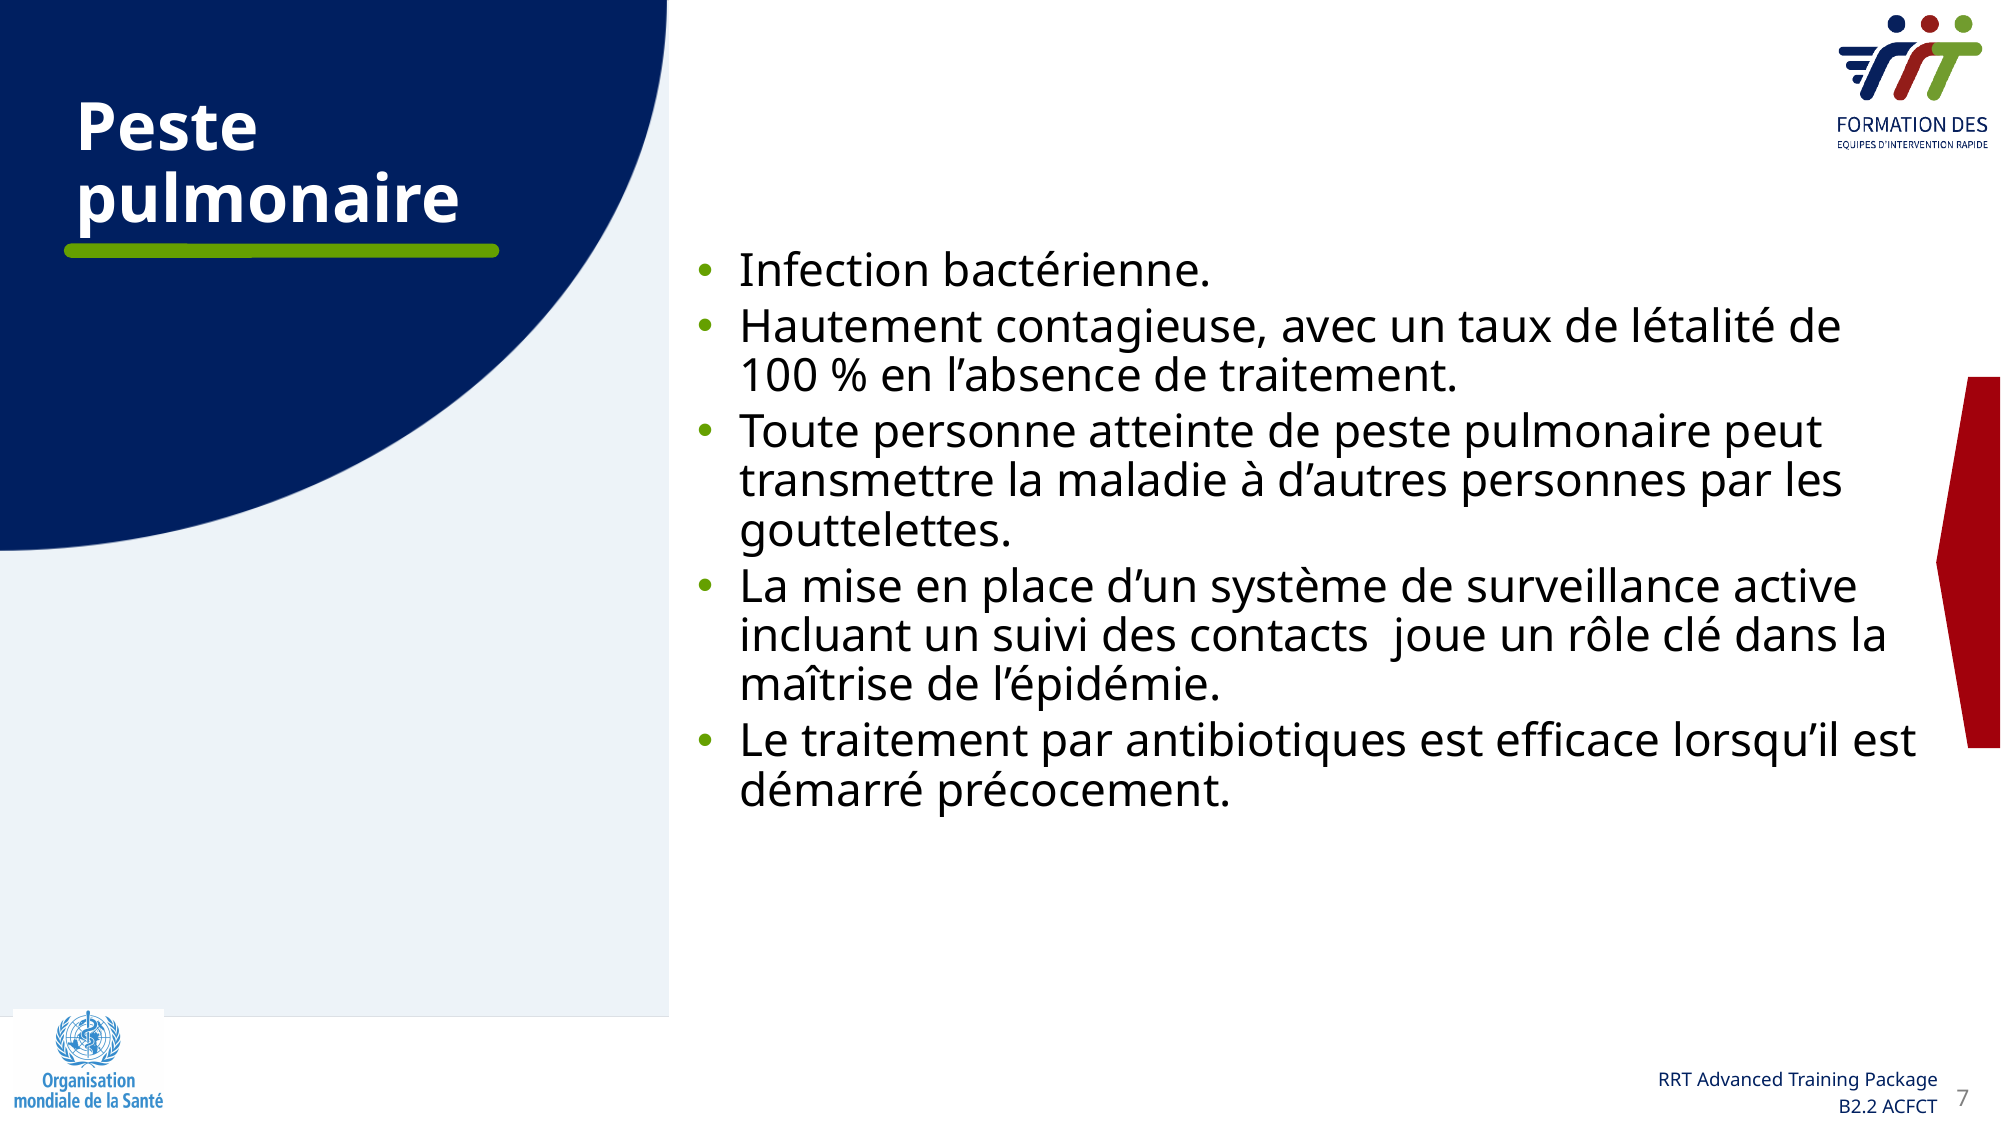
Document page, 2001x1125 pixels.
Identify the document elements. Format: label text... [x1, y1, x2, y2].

text_box Peste pulmonaire [68, 85, 500, 245]
picture [1837, 14, 1988, 150]
list Infection bactérienne. Hautement contagieuse, avec un taux de létalité de 100 % en l’absence de traitement. Toute personne atteinte de peste pulmonaire peut transmettre la maladie à d’autres personnes par les gouttelettes. La mise en place d’un système de surveillance active incluant un suivi des contacts joue un rôle clé dans la maîtrise de l’épidémie. Le traitement par antibiotiques est efficace lorsqu’il est démarré précocement. [689, 239, 1927, 886]
picture [0, 0, 669, 1109]
